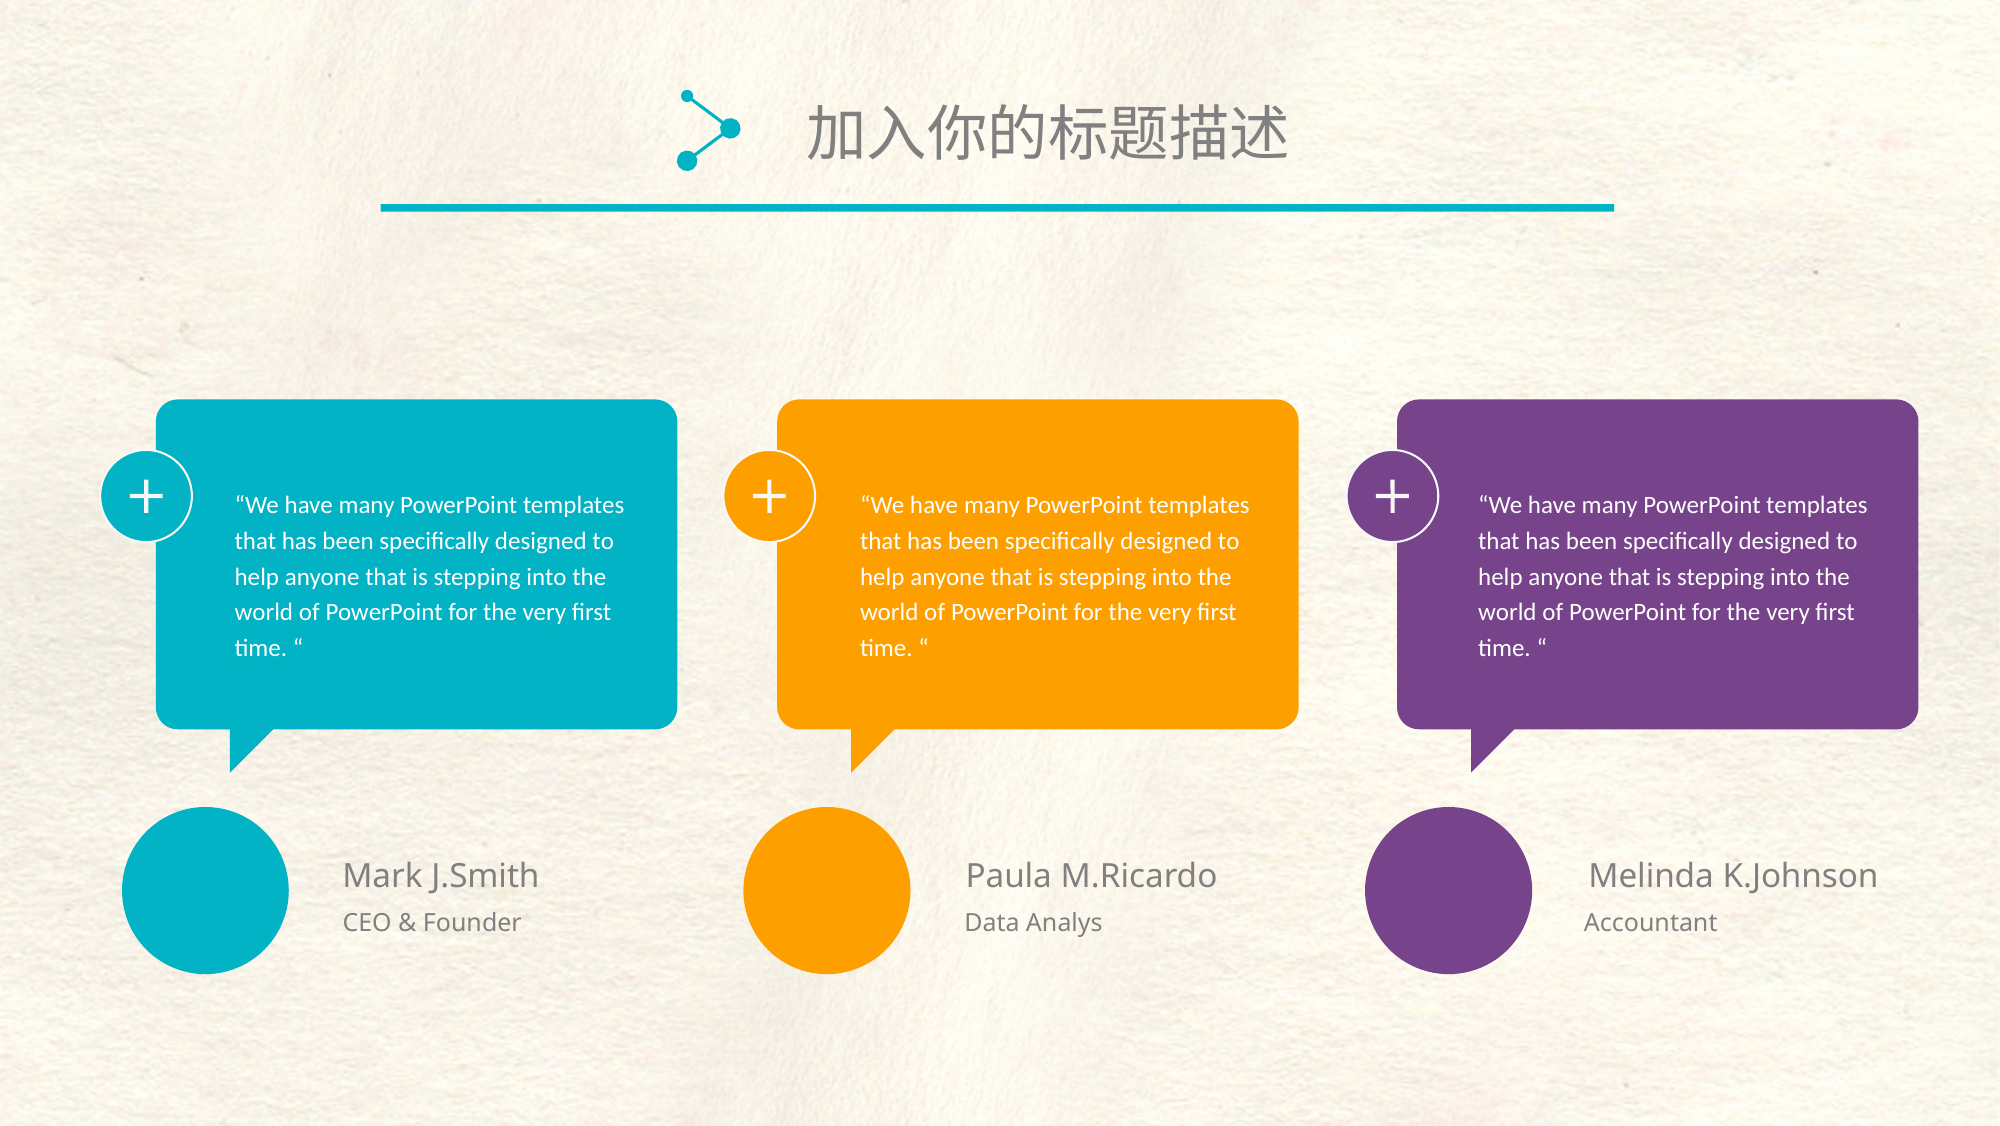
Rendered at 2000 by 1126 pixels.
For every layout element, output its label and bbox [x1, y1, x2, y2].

picture [0, 0, 2000, 1126]
text_box [380, 86, 1615, 212]
text_box [99, 399, 1919, 975]
